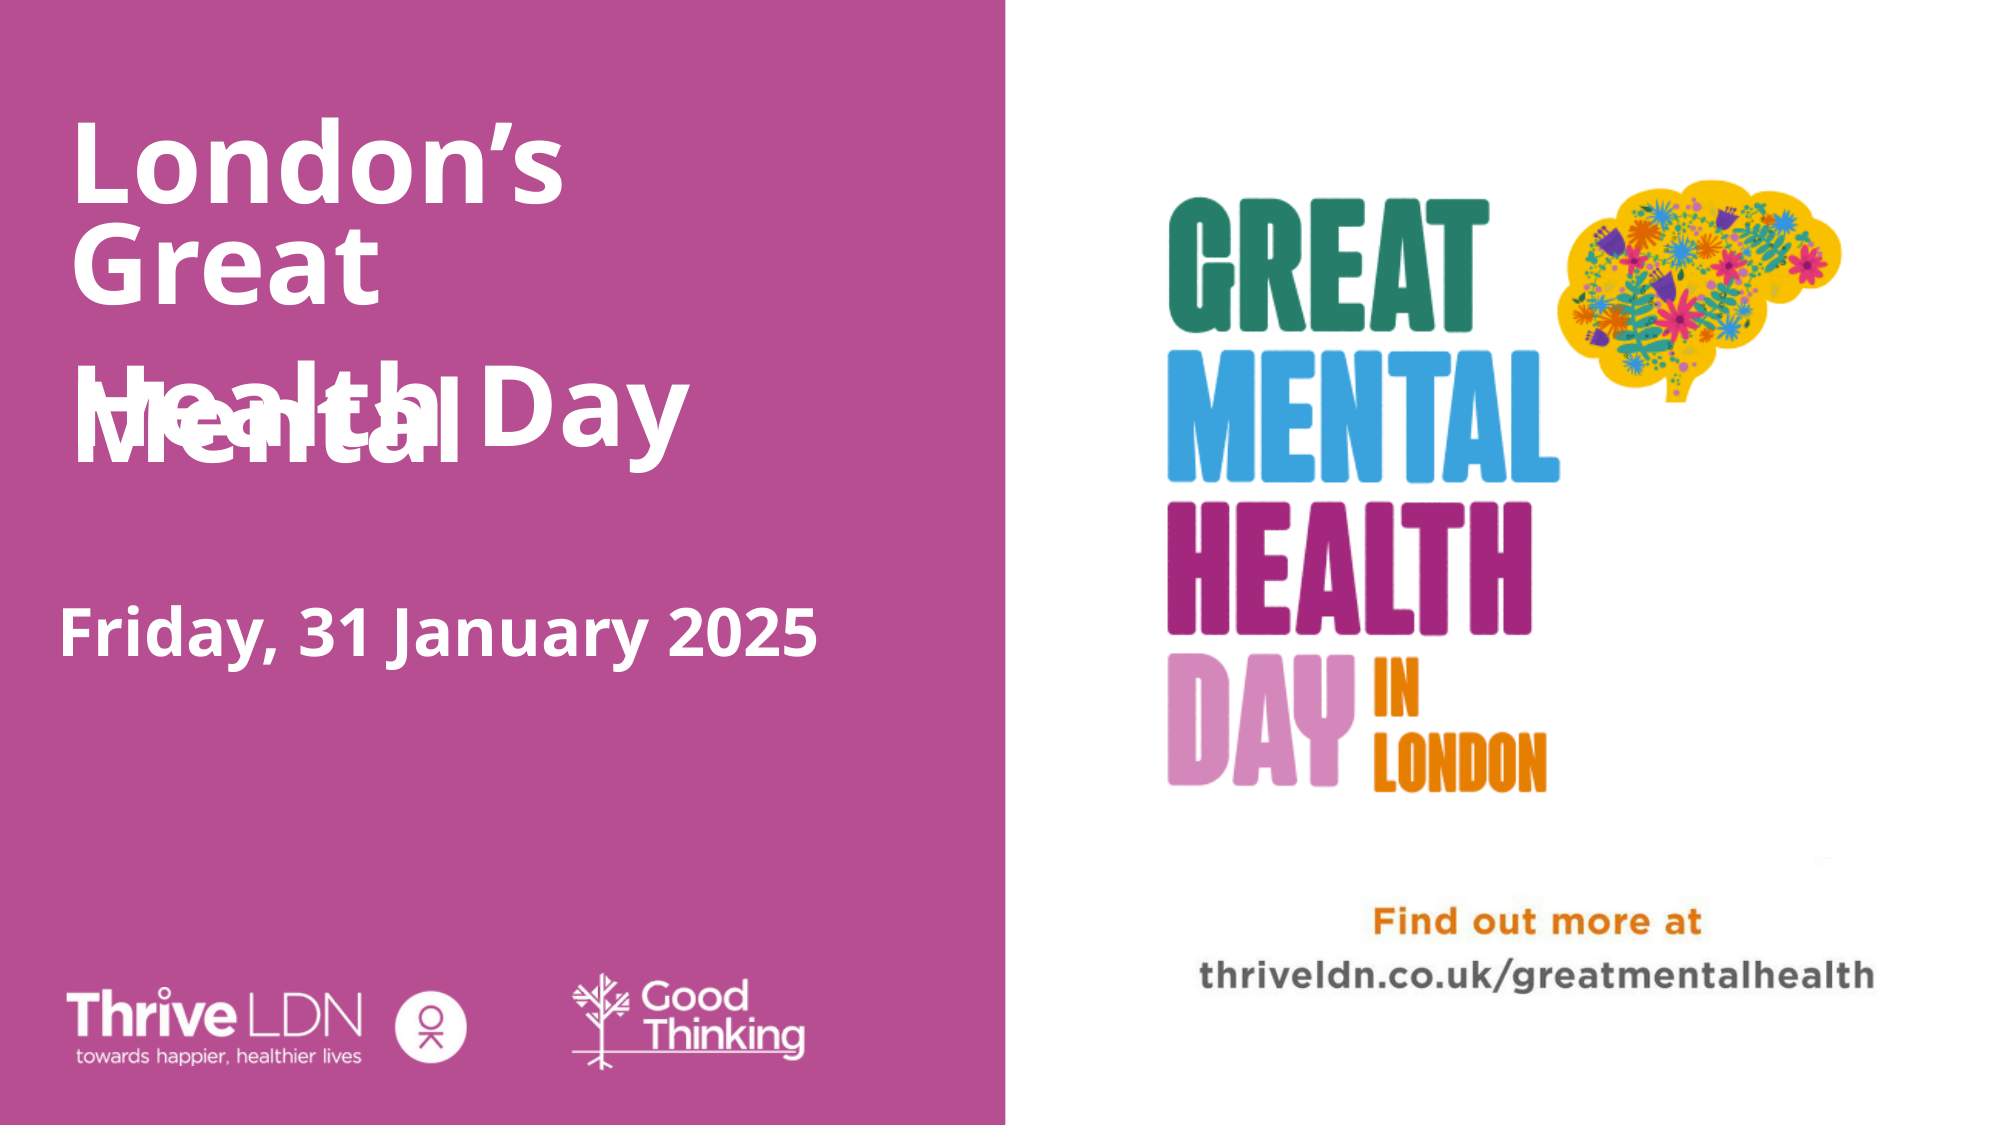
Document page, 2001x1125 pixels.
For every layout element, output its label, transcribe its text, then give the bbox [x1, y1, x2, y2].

text_box London’s Health Day [68, 0, 783, 169]
text_box [0, 0, 1005, 1125]
text_box [1114, 93, 1892, 857]
text_box [1029, 856, 2000, 1046]
text_box [1005, 0, 2000, 1125]
text_box Friday, 31 January 2025 [57, 576, 894, 670]
text_box [562, 964, 815, 1082]
text_box Great Mental [68, 169, 783, 485]
text_box [66, 987, 467, 1067]
